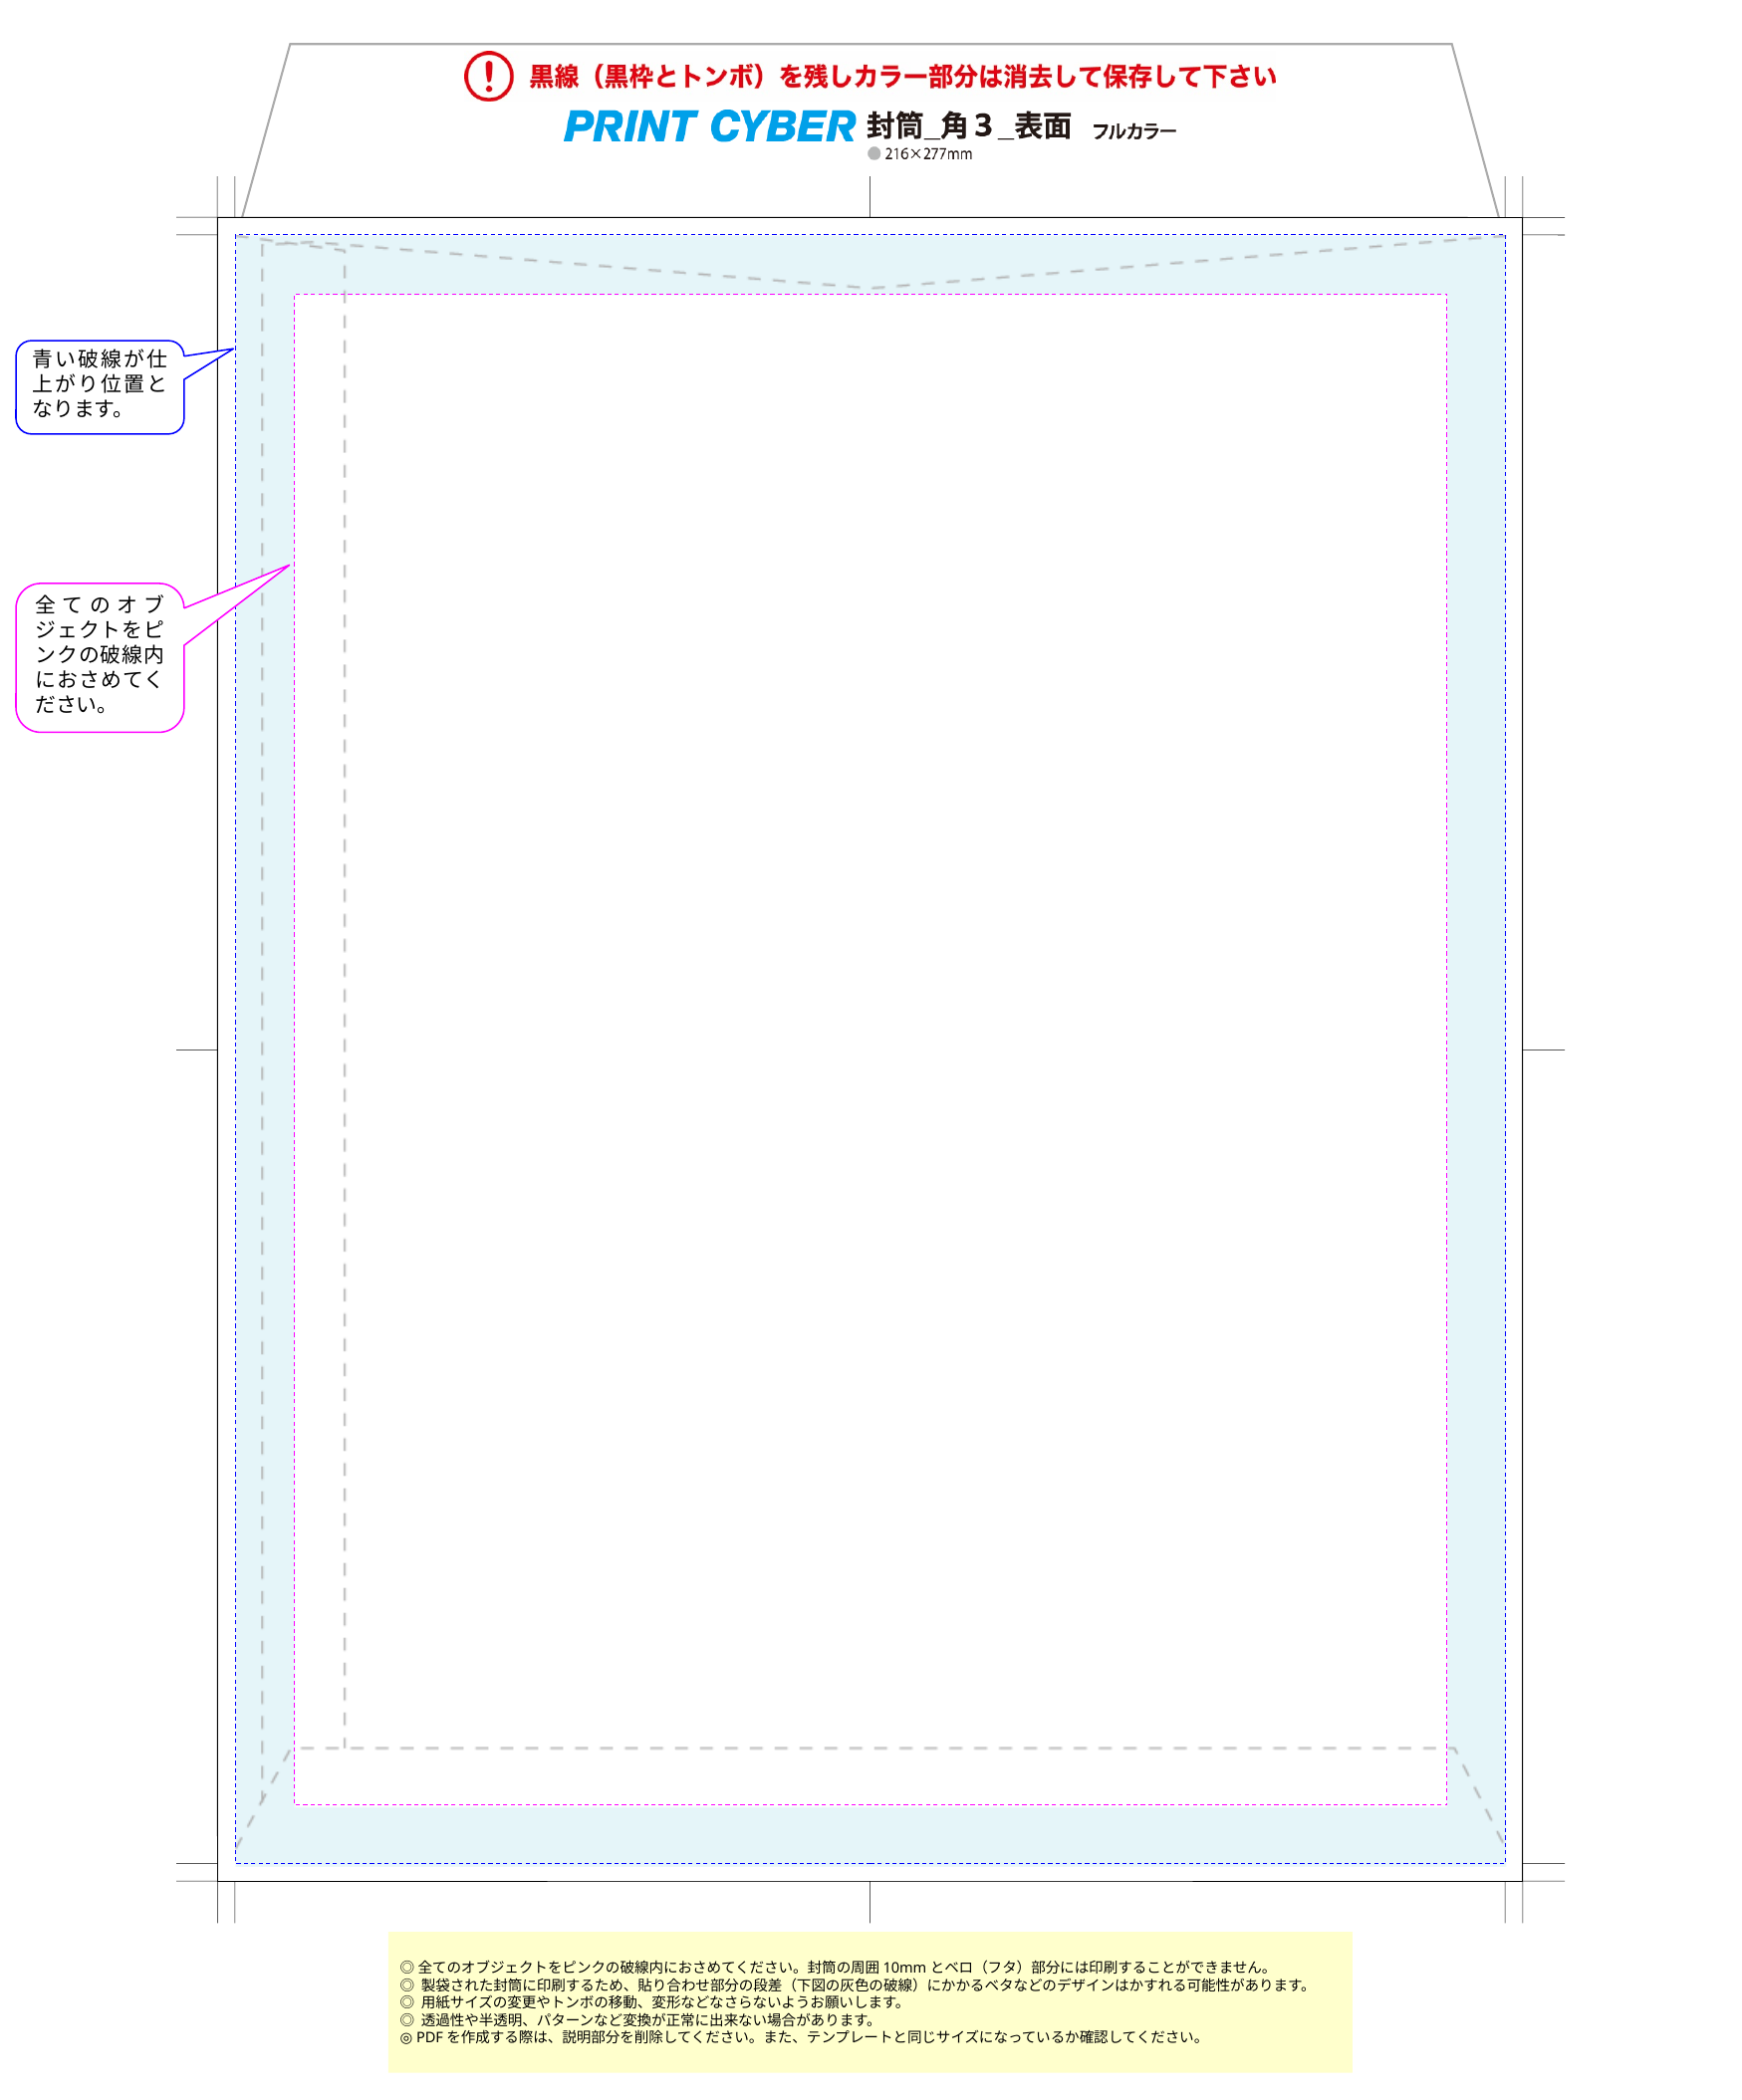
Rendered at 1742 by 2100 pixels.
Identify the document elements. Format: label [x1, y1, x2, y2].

picture [839, 117, 848, 123]
picture [606, 117, 615, 123]
picture [235, 235, 1508, 1867]
picture [564, 110, 1176, 160]
picture [652, 110, 662, 125]
picture [564, 110, 570, 135]
picture [777, 128, 786, 134]
picture [577, 117, 585, 123]
picture [750, 110, 761, 120]
picture [464, 51, 1276, 102]
